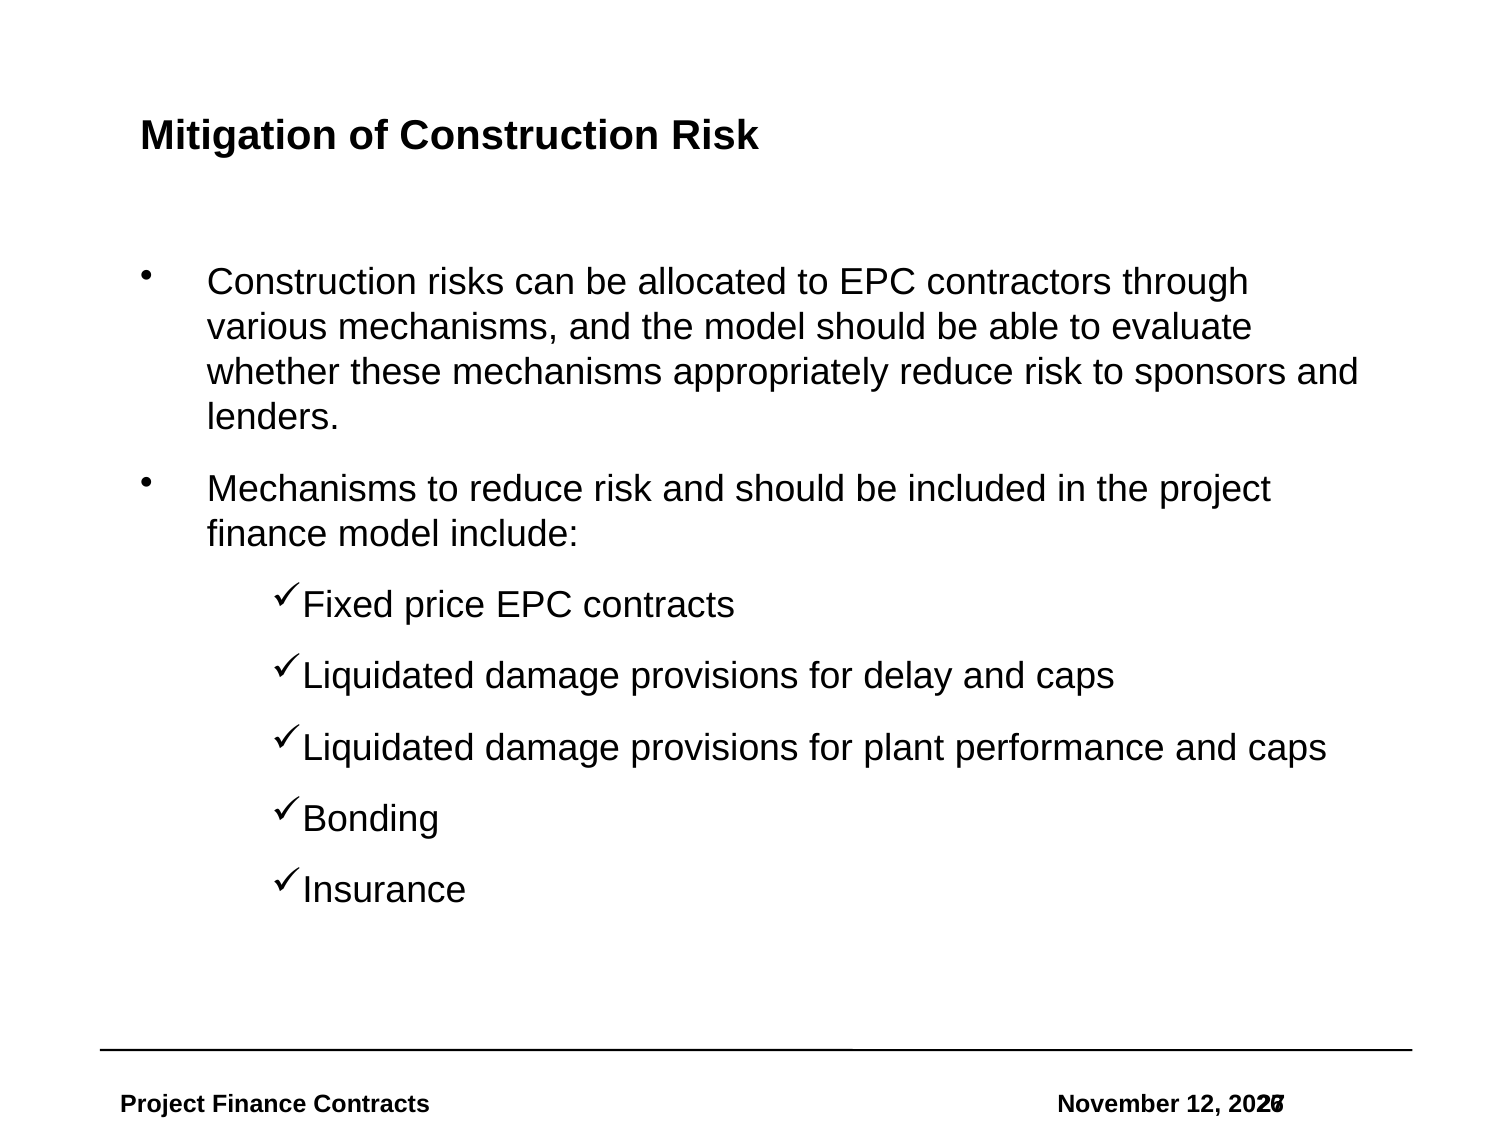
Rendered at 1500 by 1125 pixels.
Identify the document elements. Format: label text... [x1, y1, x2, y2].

title Mitigation of Construction Risk [124, 99, 1288, 226]
list Construction risks can be allocated to EPC contractors through various mechanisms, and the model should be able to evaluate whether these mechanisms appropriately reduce risk to sponsors and lenders. Mechanisms to reduce risk and should be included in the project finance model include: Fixed price EPC contracts Liquidated damage provisions for delay and caps Liquidated damage provisions for plant performance and caps Bonding Insurance [124, 249, 1376, 1001]
